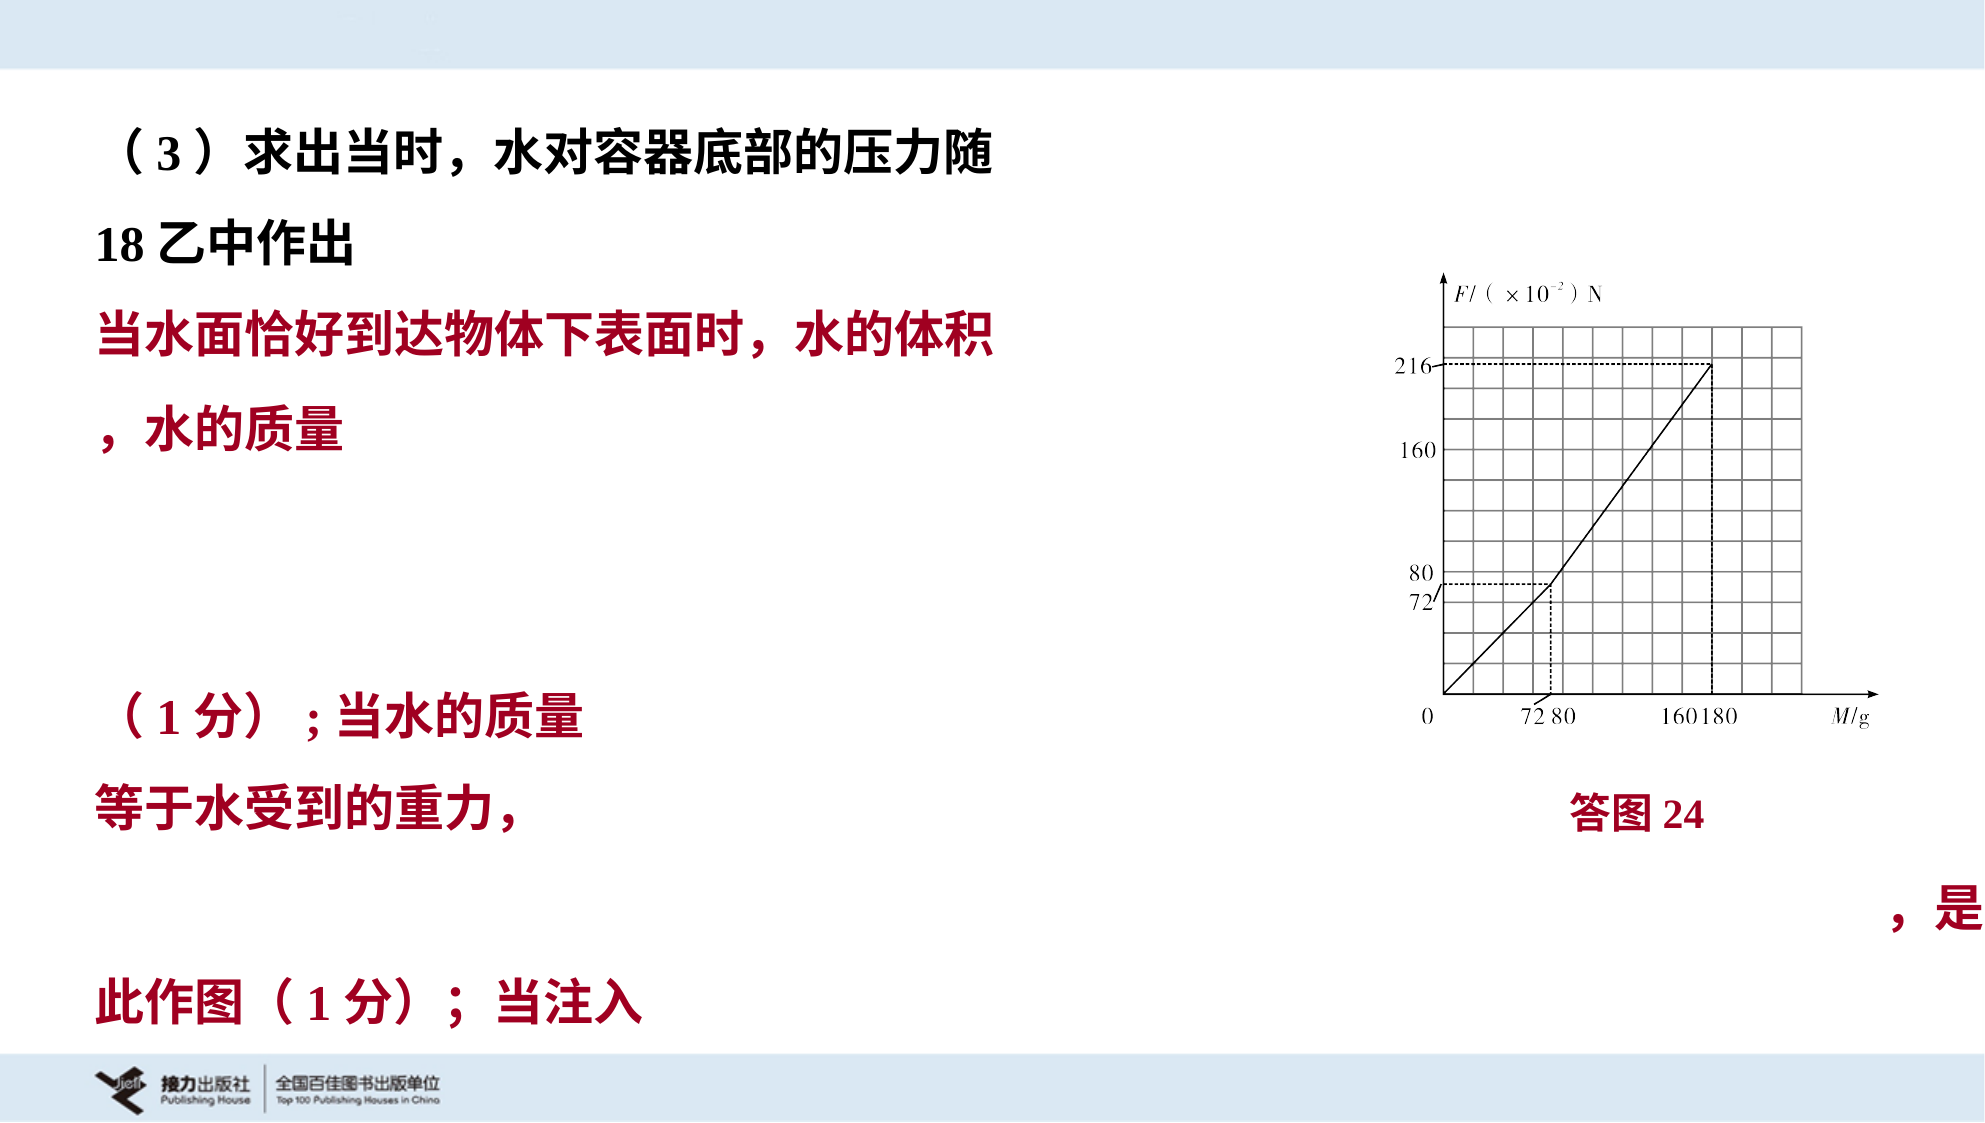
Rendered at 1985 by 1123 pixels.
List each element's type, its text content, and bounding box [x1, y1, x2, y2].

text_box 当水面恰好到达物体下表面时，水的体积 [94, 270, 1386, 363]
picture [0, 0, 1985, 1122]
text_box 答图24 [1556, 749, 1718, 897]
